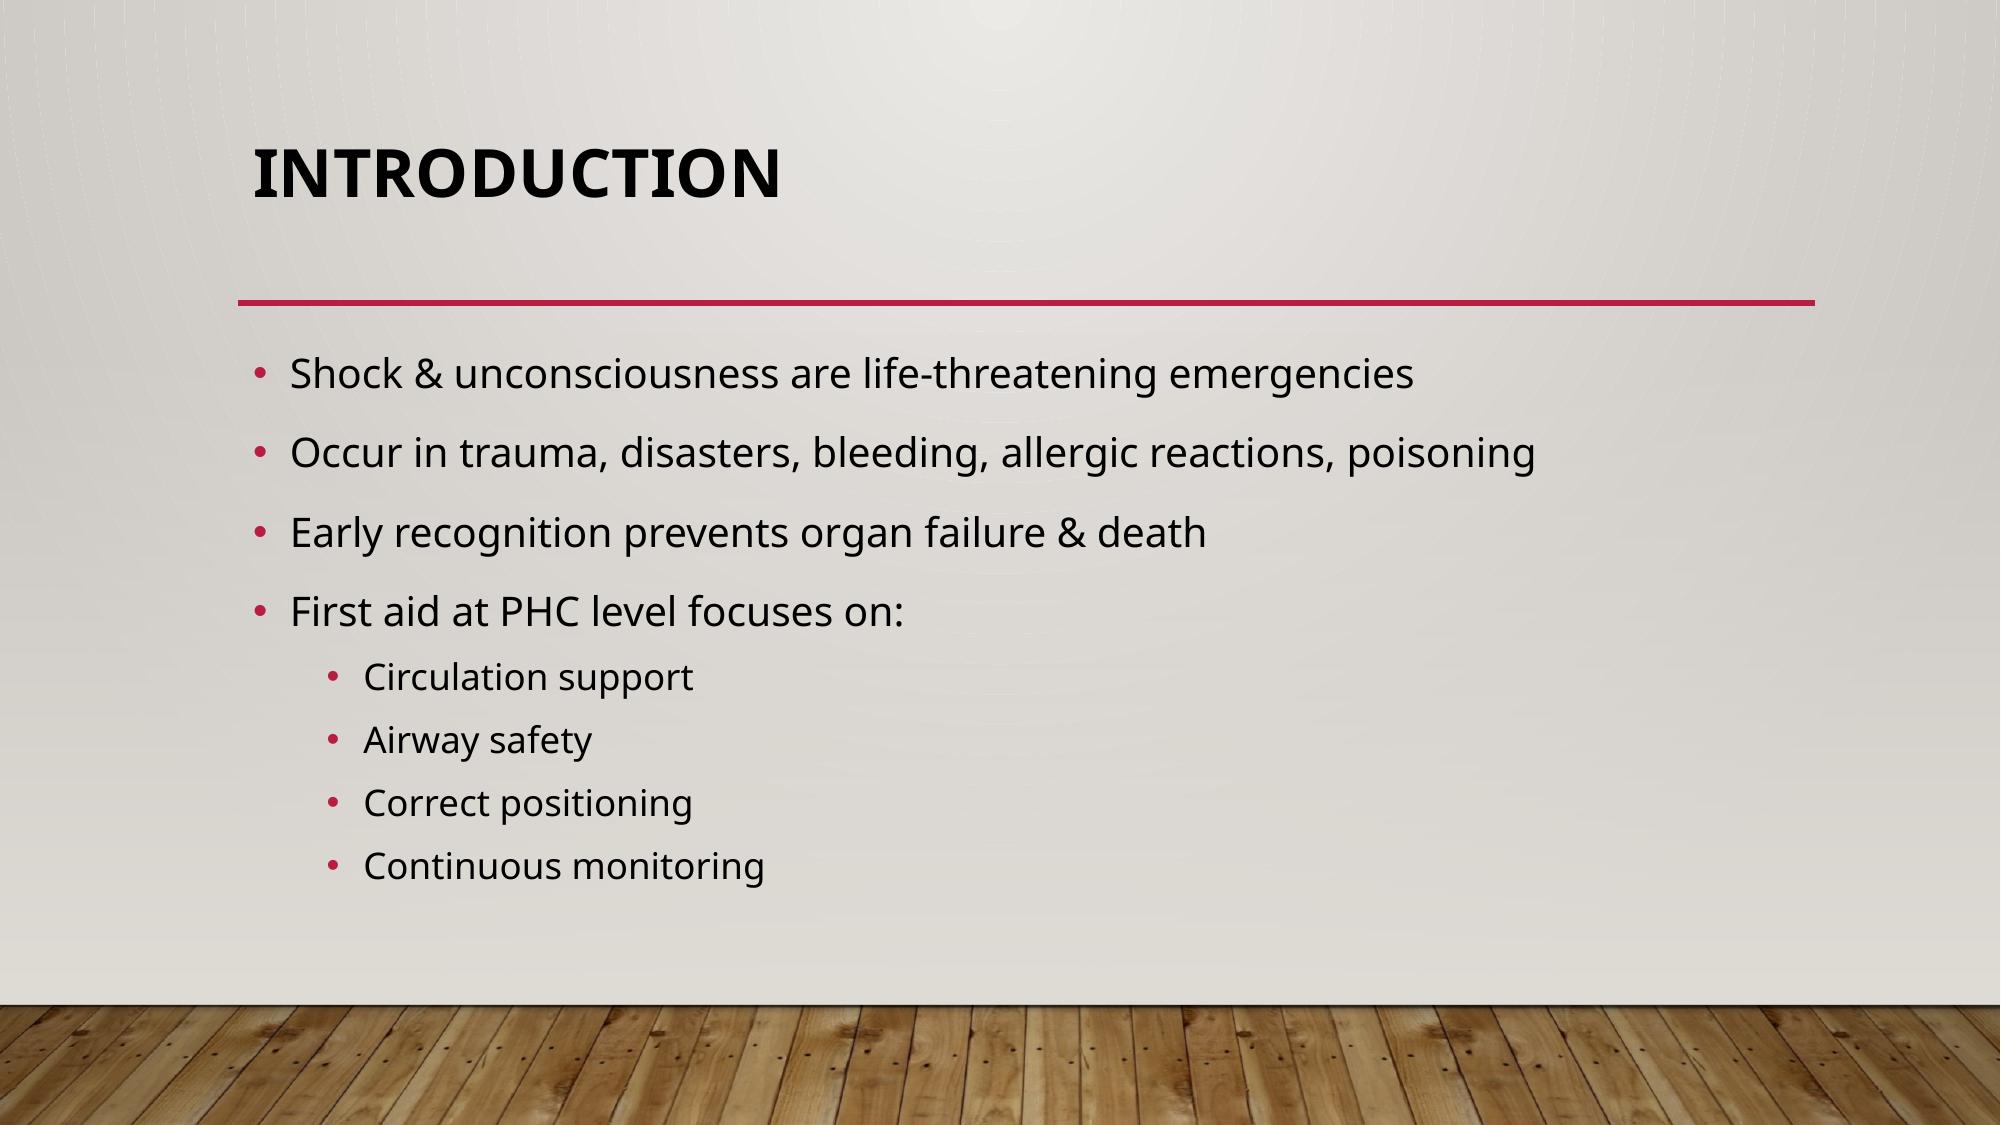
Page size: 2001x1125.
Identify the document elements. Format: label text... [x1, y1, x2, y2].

picture [0, 1005, 2000, 1125]
title Introduction [238, 131, 1814, 305]
list Shock & unconsciousness are life-threatening emergencies Occur in trauma, disasters, bleeding, allergic reactions, poisoning Early recognition prevents organ failure & death First aid at PHC level focuses on: Circulation support Airway safety Correct positioning Continuous monitoring [238, 330, 1814, 897]
